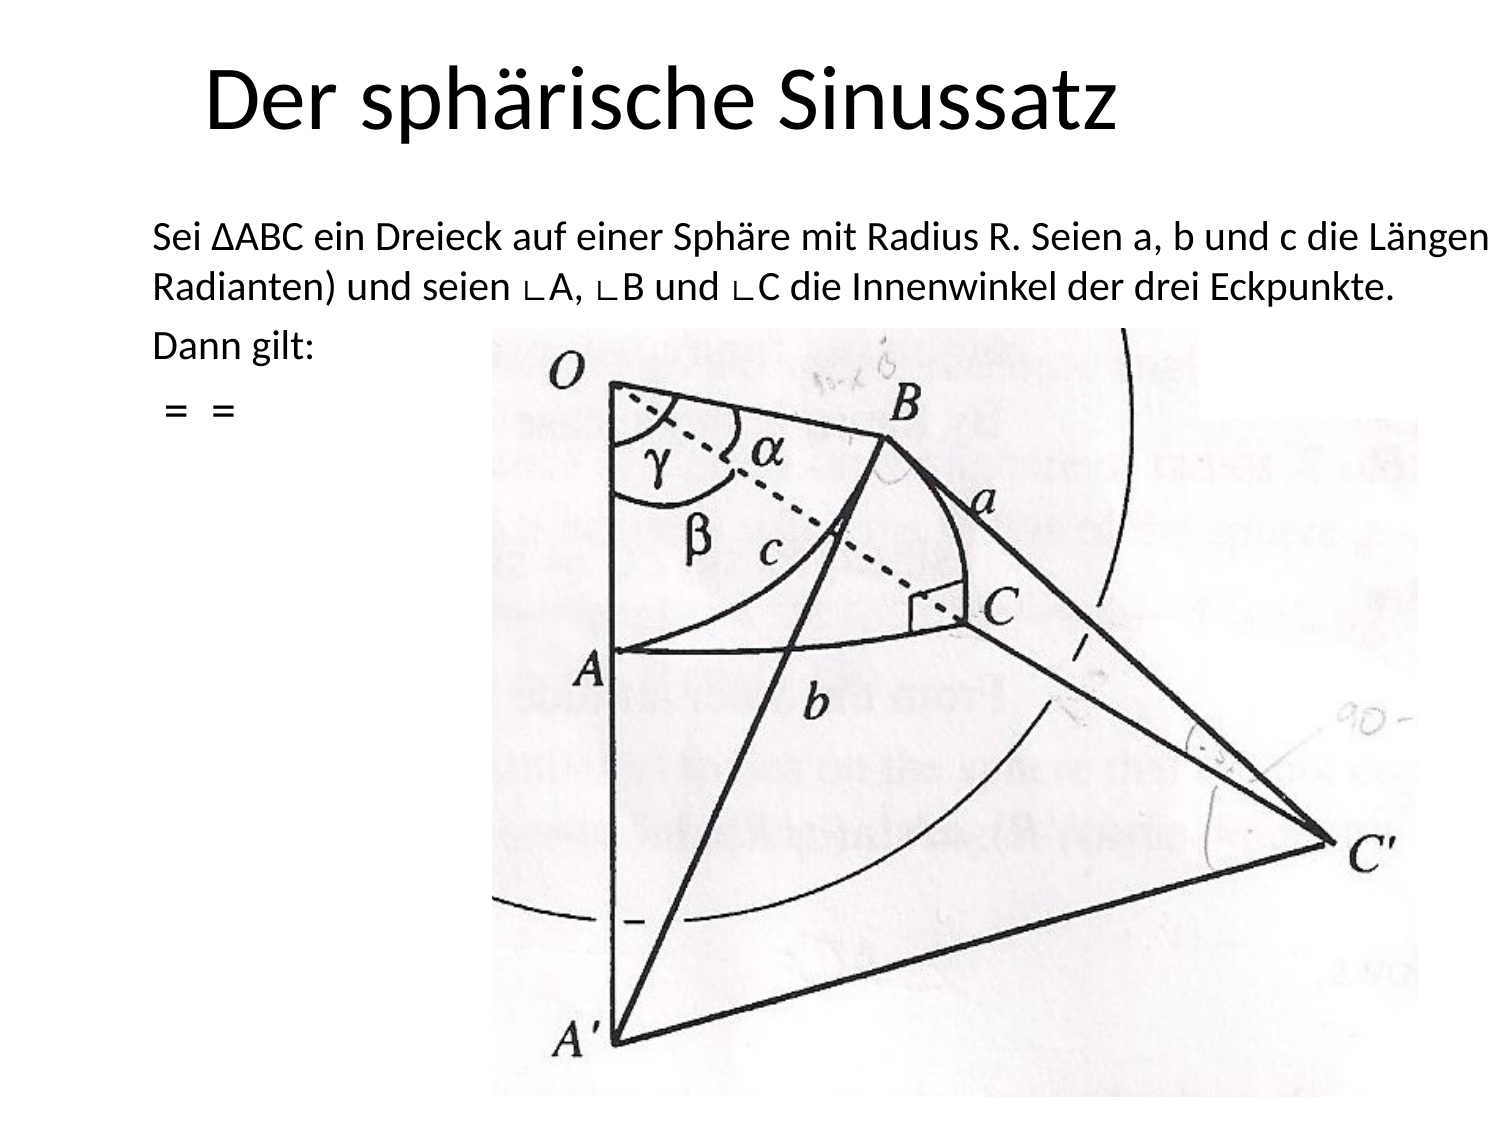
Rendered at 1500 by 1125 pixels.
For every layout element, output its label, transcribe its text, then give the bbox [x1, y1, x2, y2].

picture [491, 327, 1419, 1097]
title Der sphärische Sinussatz [103, 0, 1223, 202]
